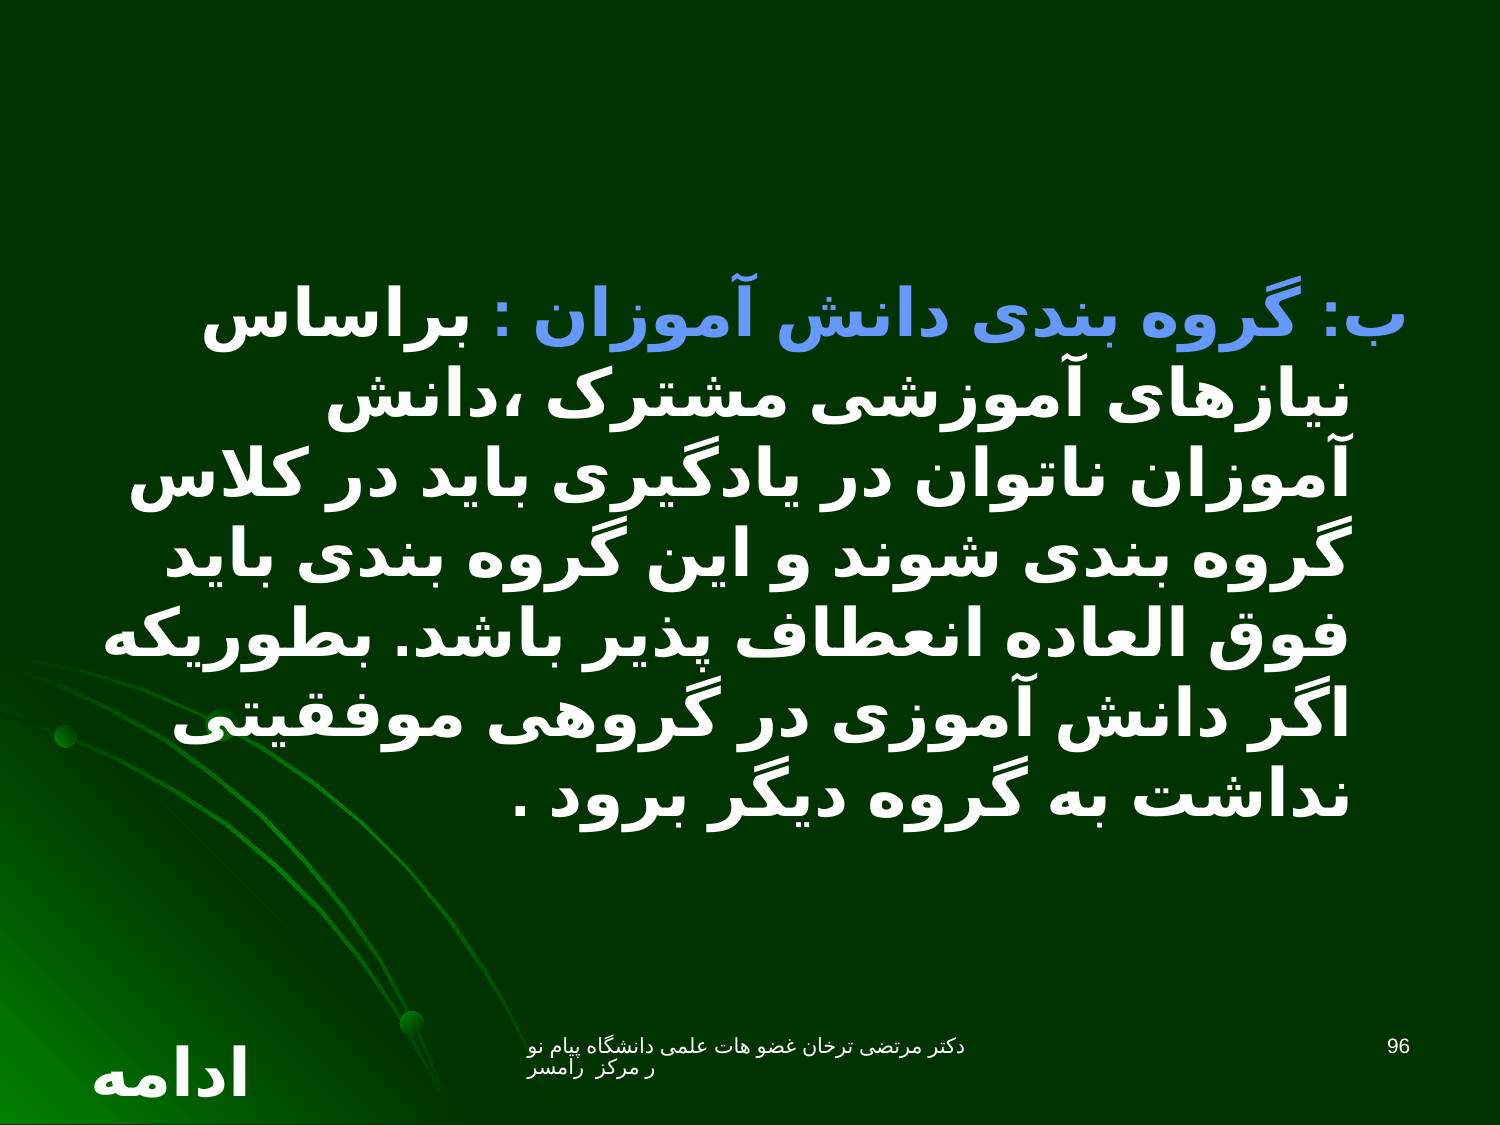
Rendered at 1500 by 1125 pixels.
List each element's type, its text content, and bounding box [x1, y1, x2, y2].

footer دکتر مرتضی ترخان غضو هات علمی دانشگاه پیام نور مرکز رامسر [512, 1024, 988, 1101]
list ب: گروه بندی دانش آموزان : براساس نیازهای آموزشی مشترک ،دانش آموزان ناتوان در یادگیری باید در کلاس گروه بندی شوند و این گروه بندی باید فوق العاده انعطاف پذیر باشد. بطوریکه اگر دانش آموزی در گروهی موفقیتی نداشت به گروه دیگر برود . ادامه [74, 262, 1426, 1006]
slide_number 96 [1074, 1024, 1426, 1101]
